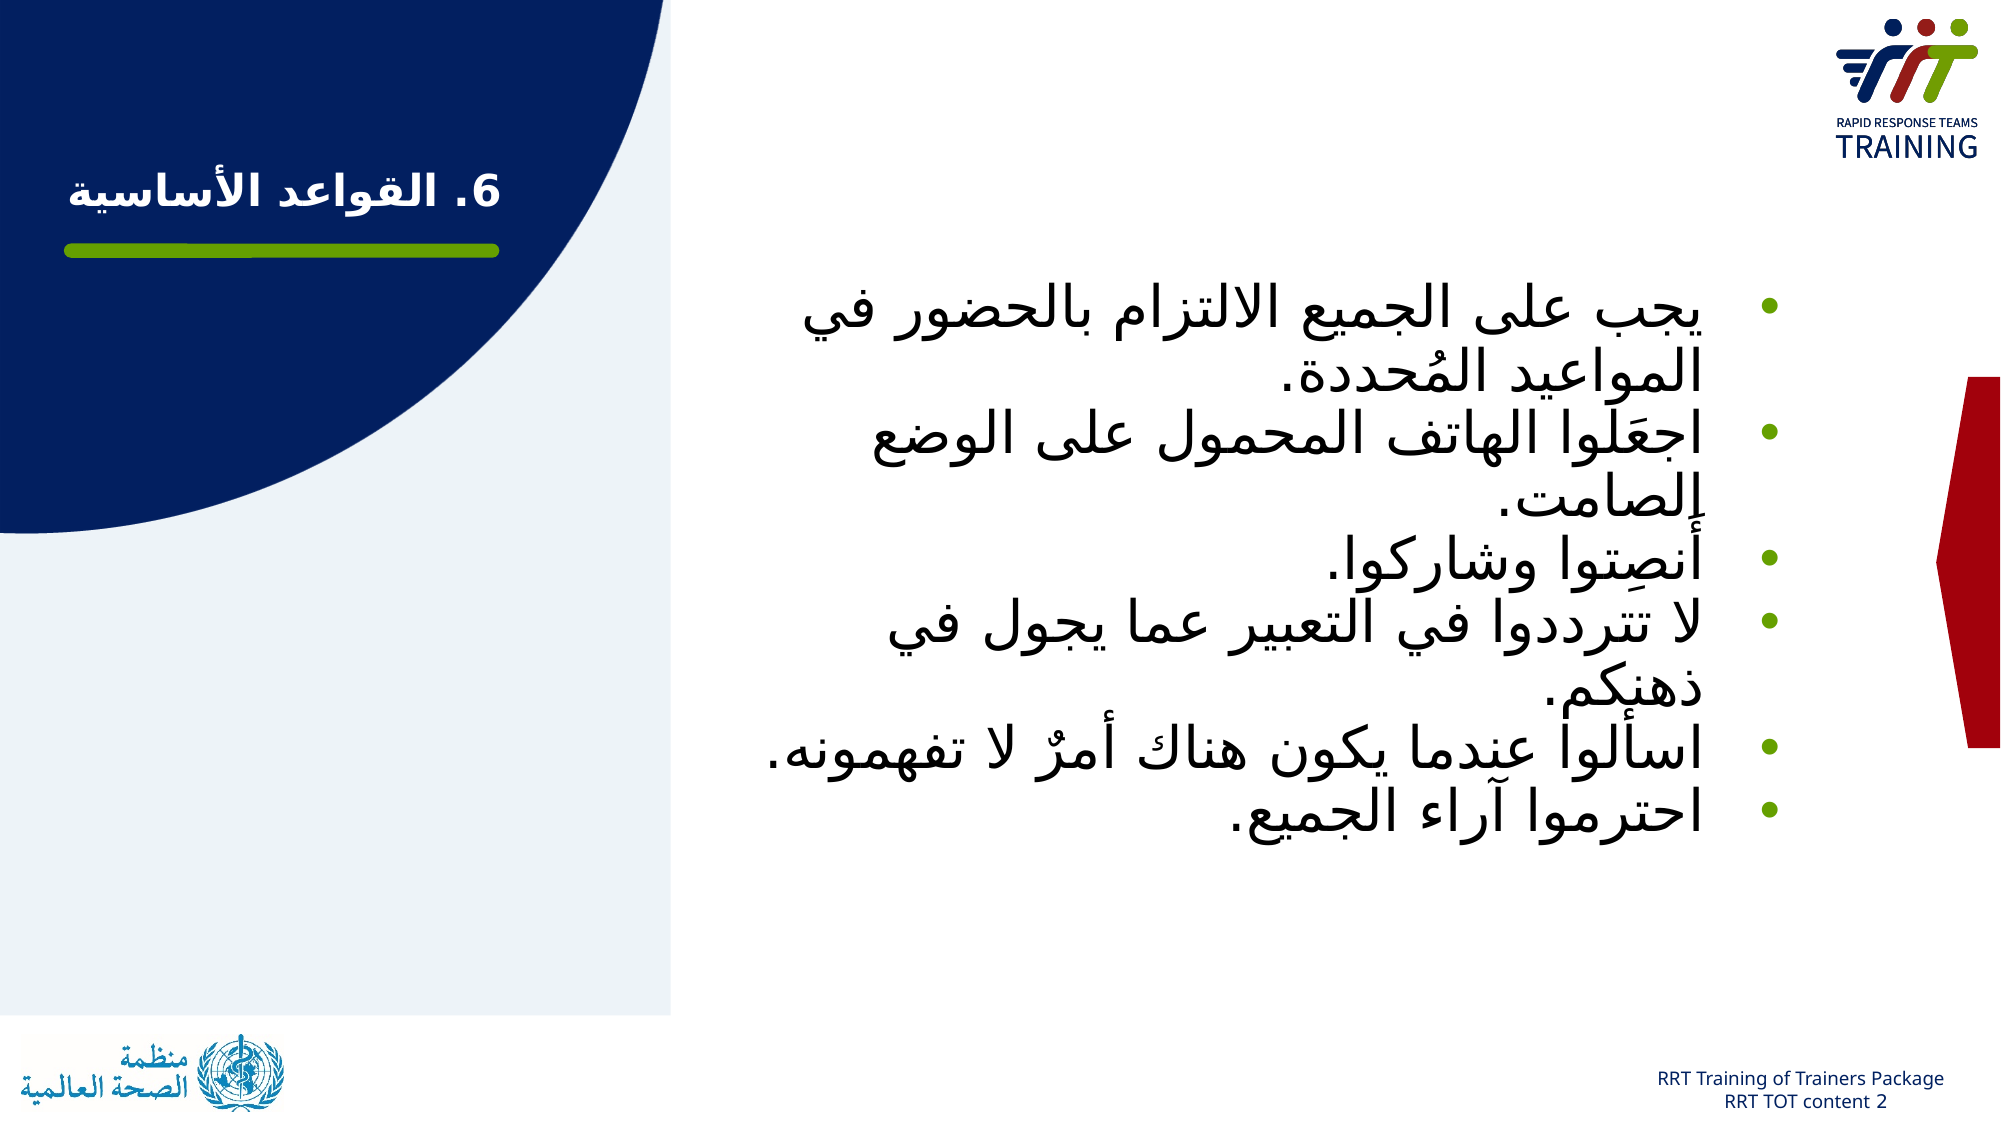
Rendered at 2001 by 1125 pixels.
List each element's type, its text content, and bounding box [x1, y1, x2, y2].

picture [21, 1034, 284, 1112]
picture [1835, 19, 1978, 167]
list يجب على الجميع الالتزام بالحضور في المواعيد المُحددة. اجعَلوا الهاتف المحمول على الوضع الصامت. أَنصِتوا وشاركوا. لا تترددوا في التعبير عما يجول في ذهنكم. اسألوا عندما يكون هناك أمرٌ لا تفهمونه. احترموا آراء الجميع. [708, 234, 1788, 888]
picture [0, 0, 670, 538]
title 6. القواعد الأساسية [57, 137, 510, 246]
